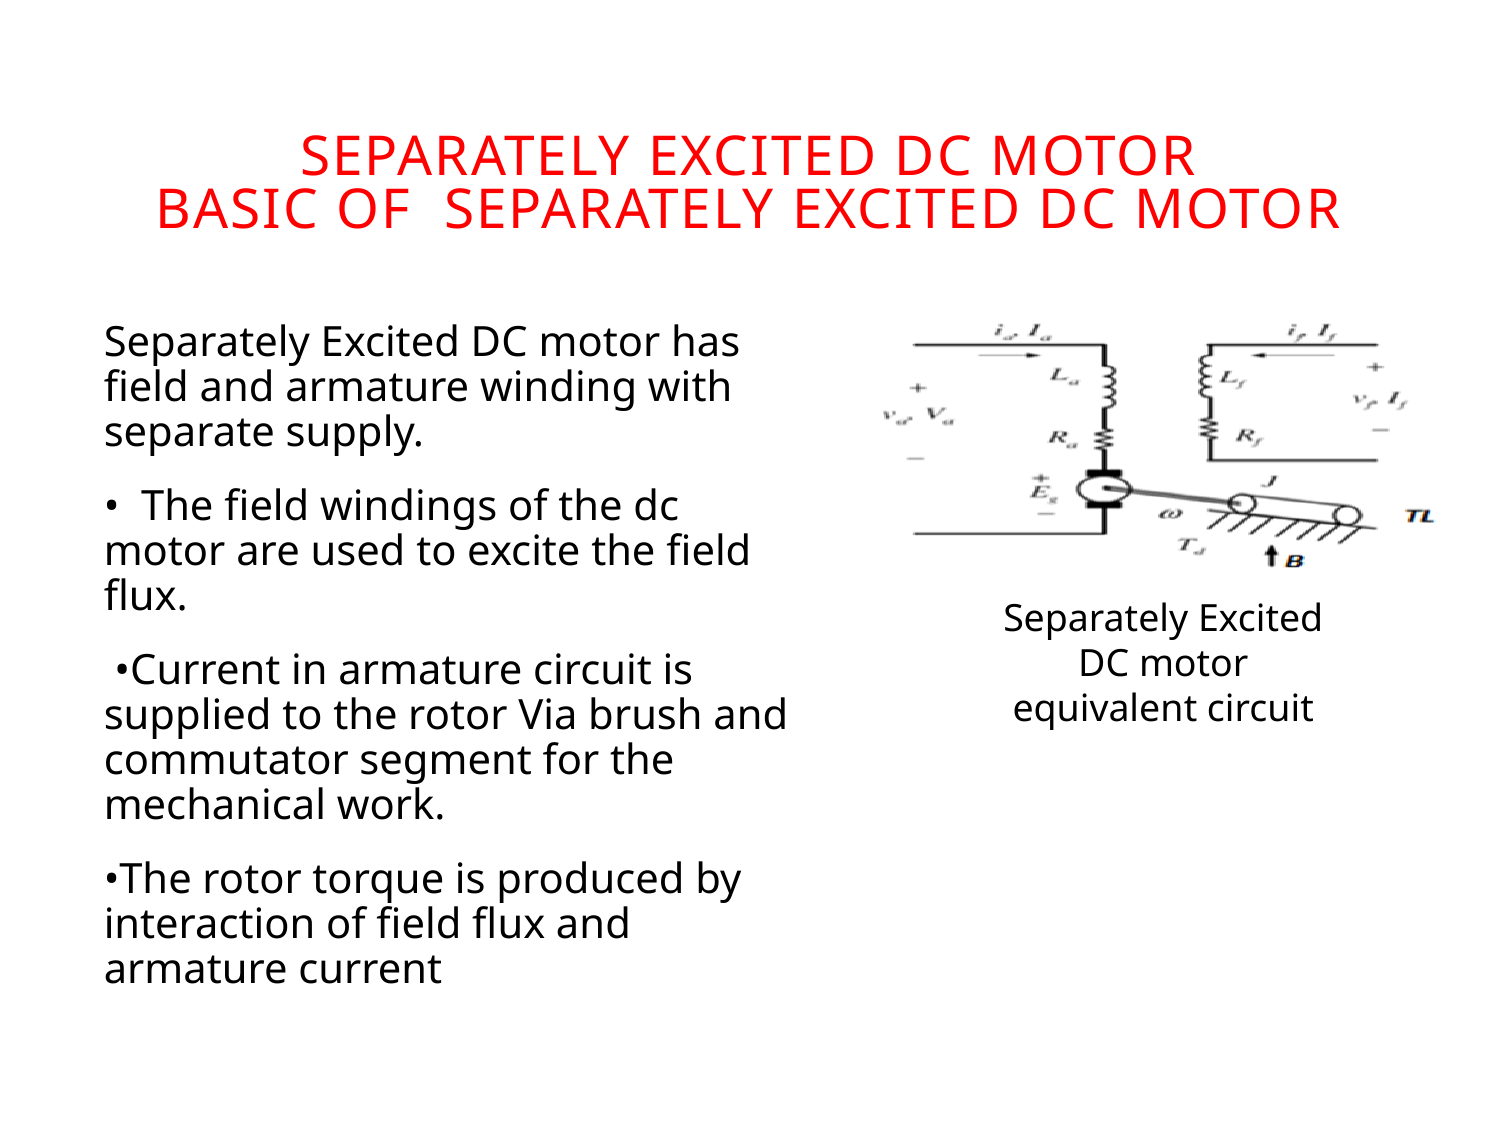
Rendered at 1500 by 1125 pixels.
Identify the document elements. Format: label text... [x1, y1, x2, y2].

text_box Separately Excited DC motor has field and armature winding with separate supply. • The field windings of the dc motor are used to excite the field flux. •Current in armature circuit is supplied to the rotor Via brush and commutator segment for the mechanical work. •The rotor torque is produced by interaction of field flux and armature current [73, 312, 824, 1001]
title SEPARATELY EXCITED DC MOTOR BASIC OF SEPARATELY EXCITED DC MOTOR [75, 125, 1425, 313]
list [867, 312, 1459, 573]
text_box Separately Excited DC motor equivalent circuit [968, 586, 1359, 736]
